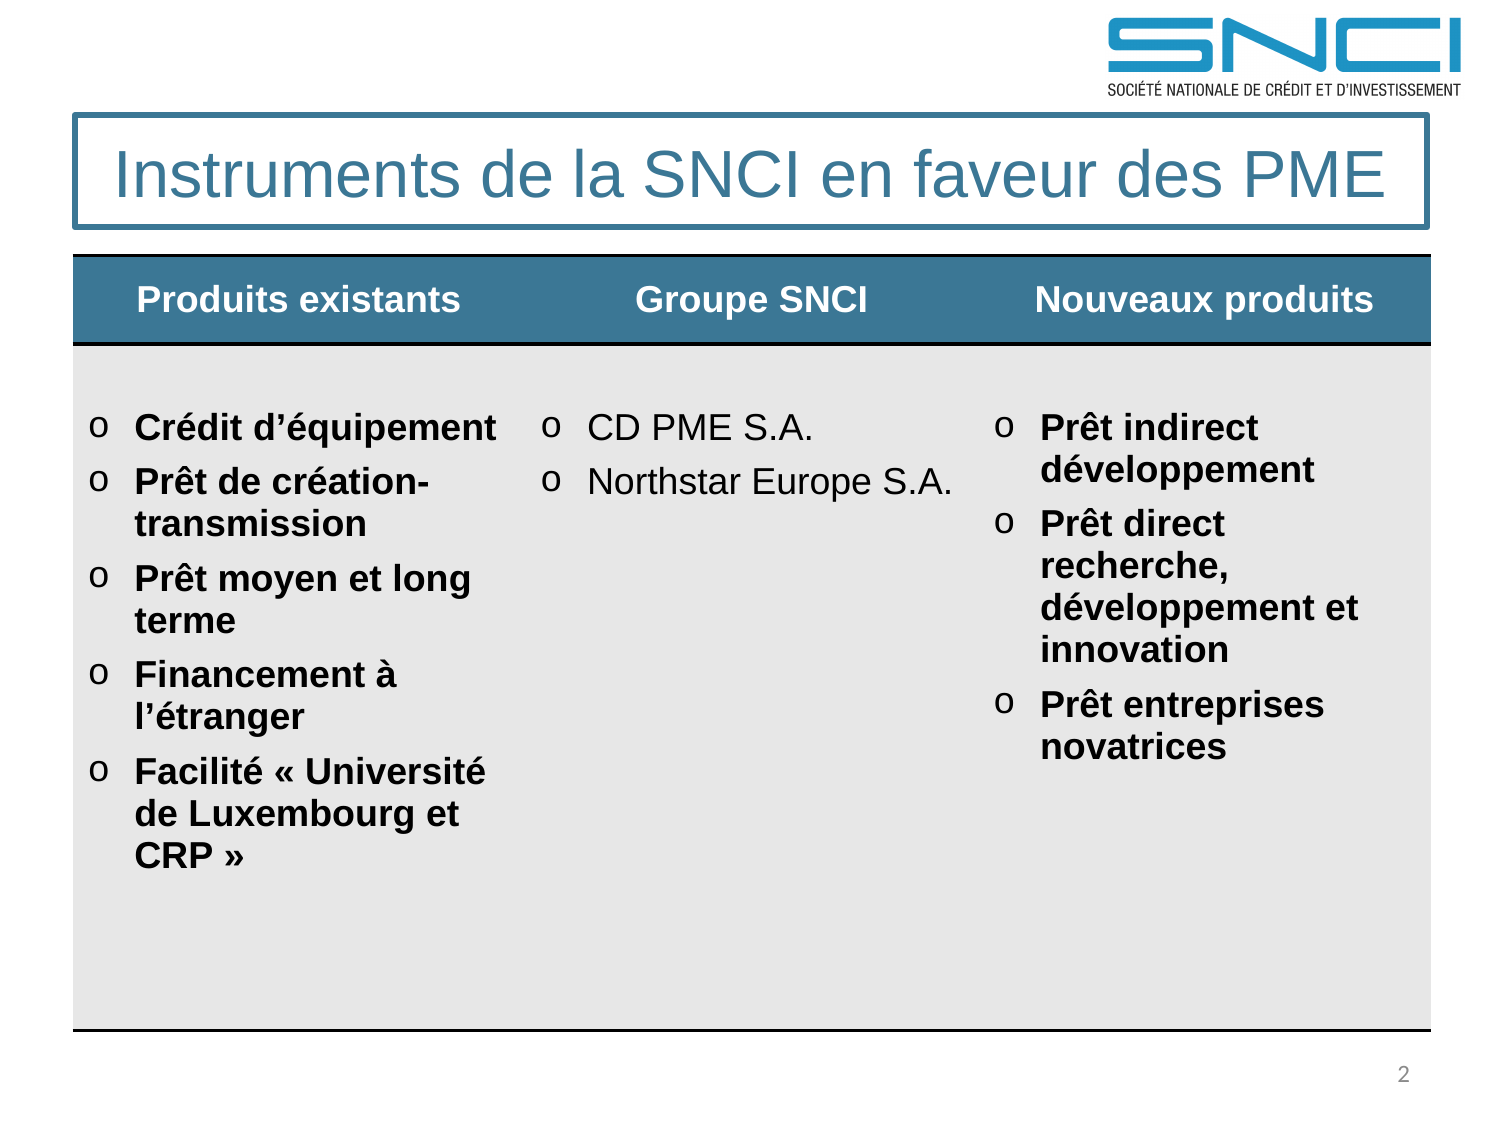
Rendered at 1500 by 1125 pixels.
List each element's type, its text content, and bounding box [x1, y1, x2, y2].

table_header Nouveaux produits [978, 257, 1431, 342]
table_header Produits existants [73, 257, 525, 342]
title Instruments de la SNCI en faveur des PME [73, 113, 1429, 229]
picture [1105, 14, 1465, 100]
slide_number 2 [1074, 1042, 1425, 1103]
table_cell Prêt indirect développement Prêt direct recherche, développement et innovation Prêt entreprises novatrices [978, 346, 1431, 1029]
table_cell CD PME S.A. Northstar Europe S.A. [525, 346, 978, 1029]
table_header Groupe SNCI [525, 257, 978, 342]
table_cell Crédit d’équipement Prêt de création- transmission Prêt moyen et long terme Financement à l’étranger Facilité « Université de Luxembourg et CRP » [73, 346, 525, 1029]
